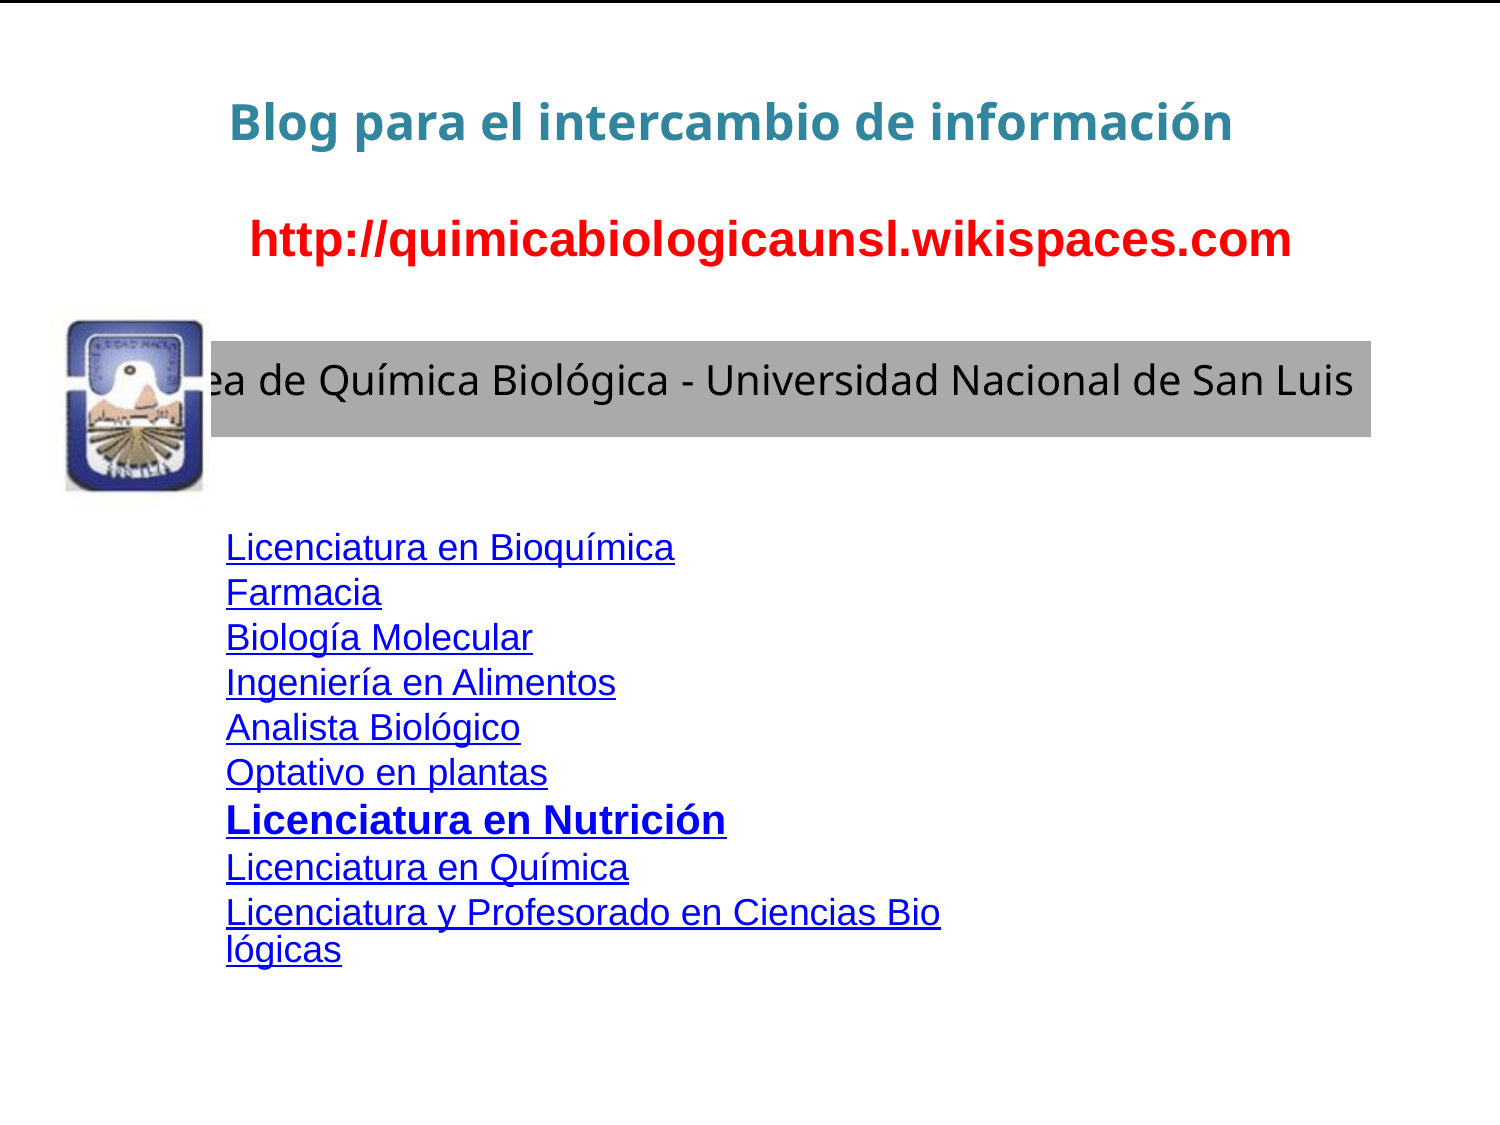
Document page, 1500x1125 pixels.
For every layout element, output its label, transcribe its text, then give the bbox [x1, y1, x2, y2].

text_box Área de Química Biológica - Universidad Nacional de San Luis [215, 341, 1371, 438]
picture [0, 280, 212, 519]
text_box Licenciatura en Bioquímica Farmacia Biología Molecular Ingeniería en Alimentos Analista Biológico Optativo en plantas Licenciatura en Nutrición Licenciatura en Química Licenciatura y Profesorado en Ciencias Biológicas [210, 515, 961, 941]
text_box Blog para el intercambio de información [35, 82, 1442, 158]
text_box http://quimicabiologicaunsl.wikispaces.com [234, 199, 1313, 274]
